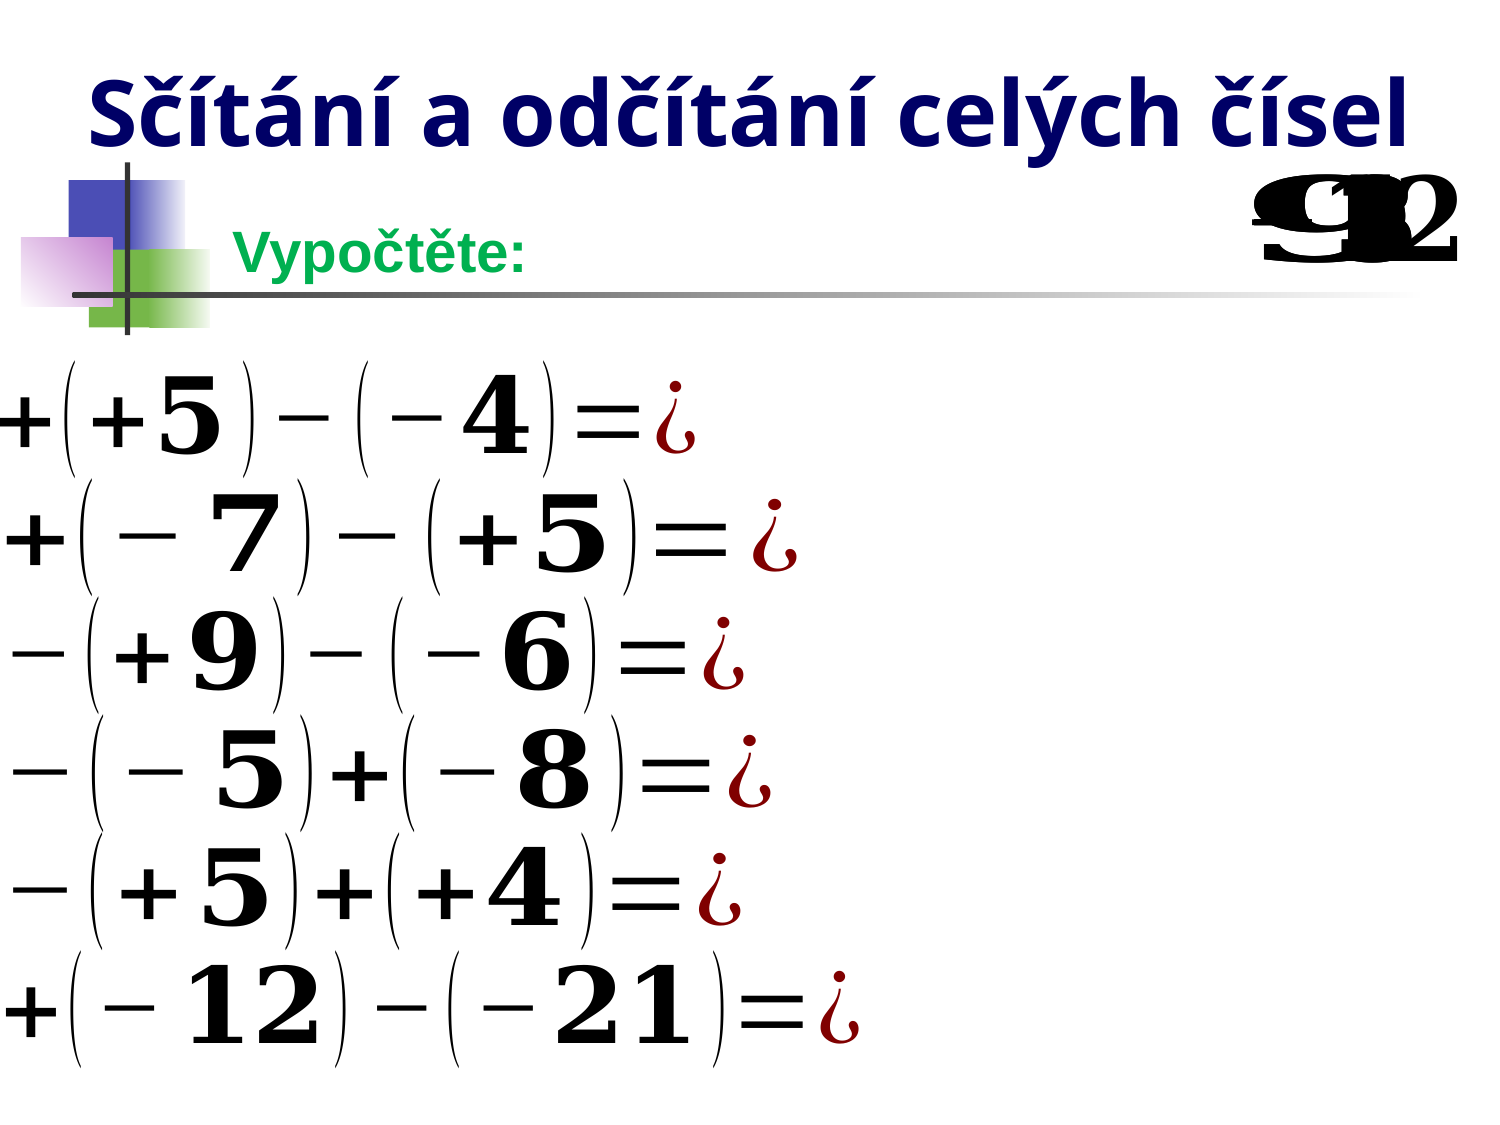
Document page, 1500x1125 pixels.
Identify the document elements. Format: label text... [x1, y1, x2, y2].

text_box Vypočtěte: [217, 207, 1392, 292]
title Sčítání a odčítání celých čísel [0, 63, 1500, 173]
